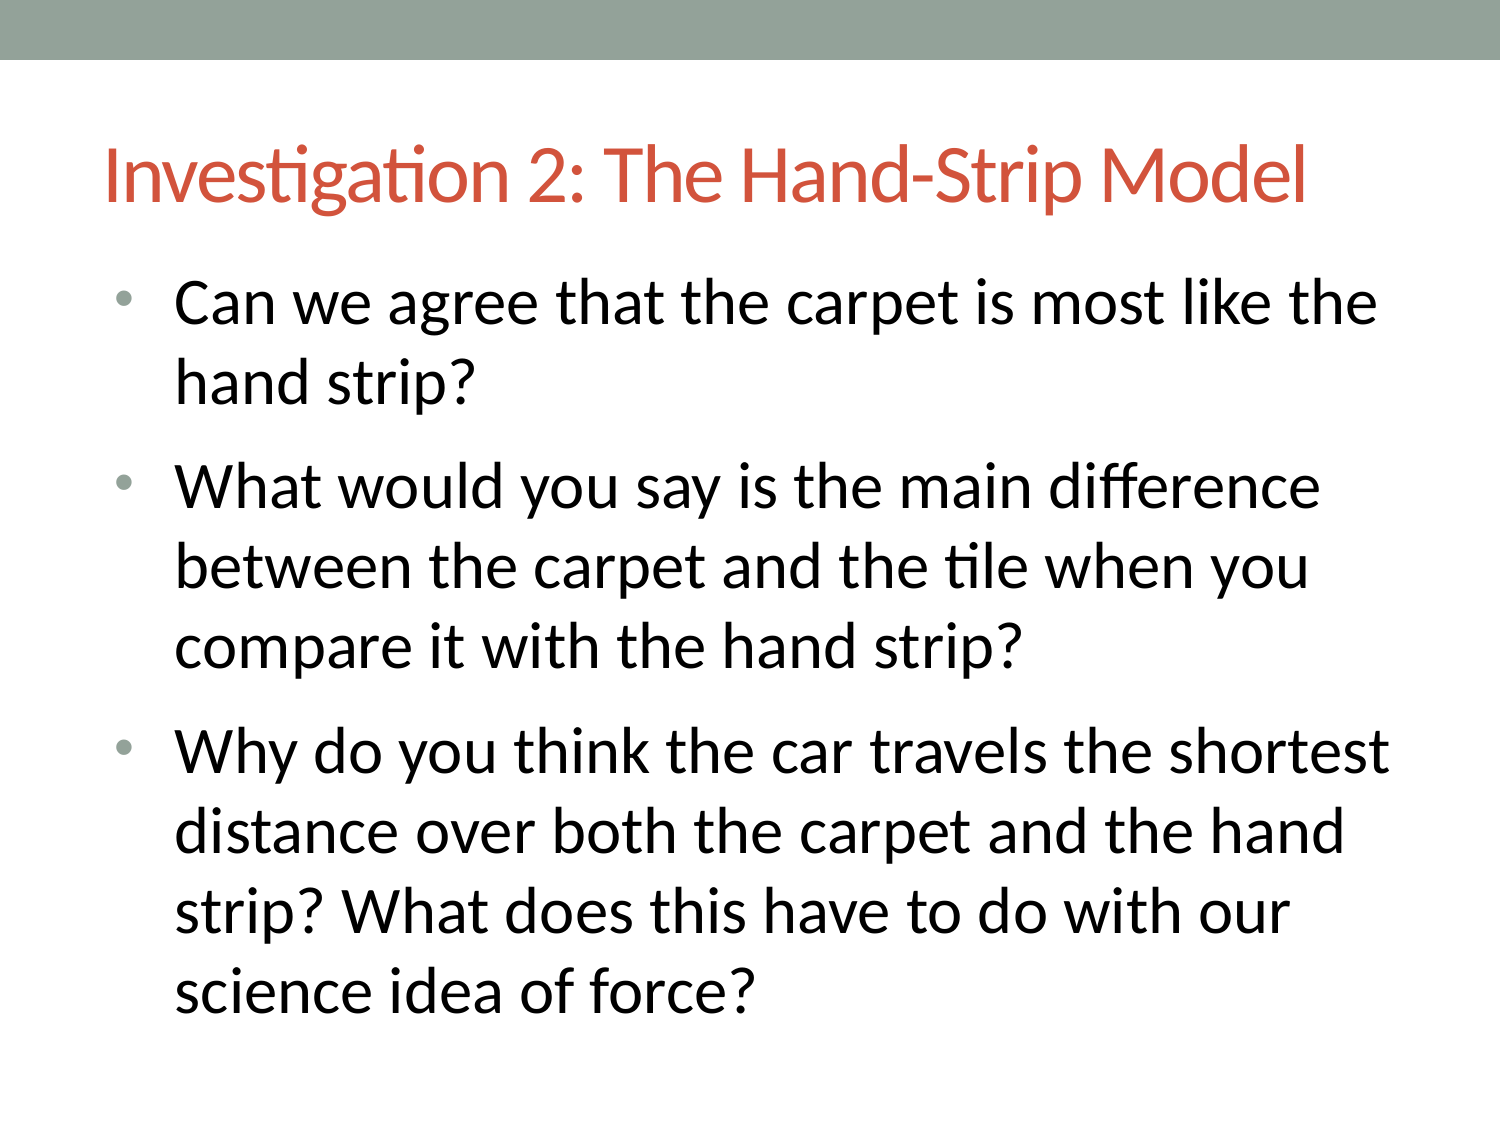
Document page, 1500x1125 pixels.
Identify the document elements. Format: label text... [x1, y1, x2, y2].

list Can we agree that the carpet is most like the hand strip? What would you say is the main difference between the carpet and the tile when you compare it with the hand strip? Why do you think the car travels the shortest distance over both the carpet and the hand strip? What does this have to do with our science idea of force? [99, 249, 1425, 1025]
title Investigation 2: The Hand-Strip Model [87, 87, 1438, 250]
